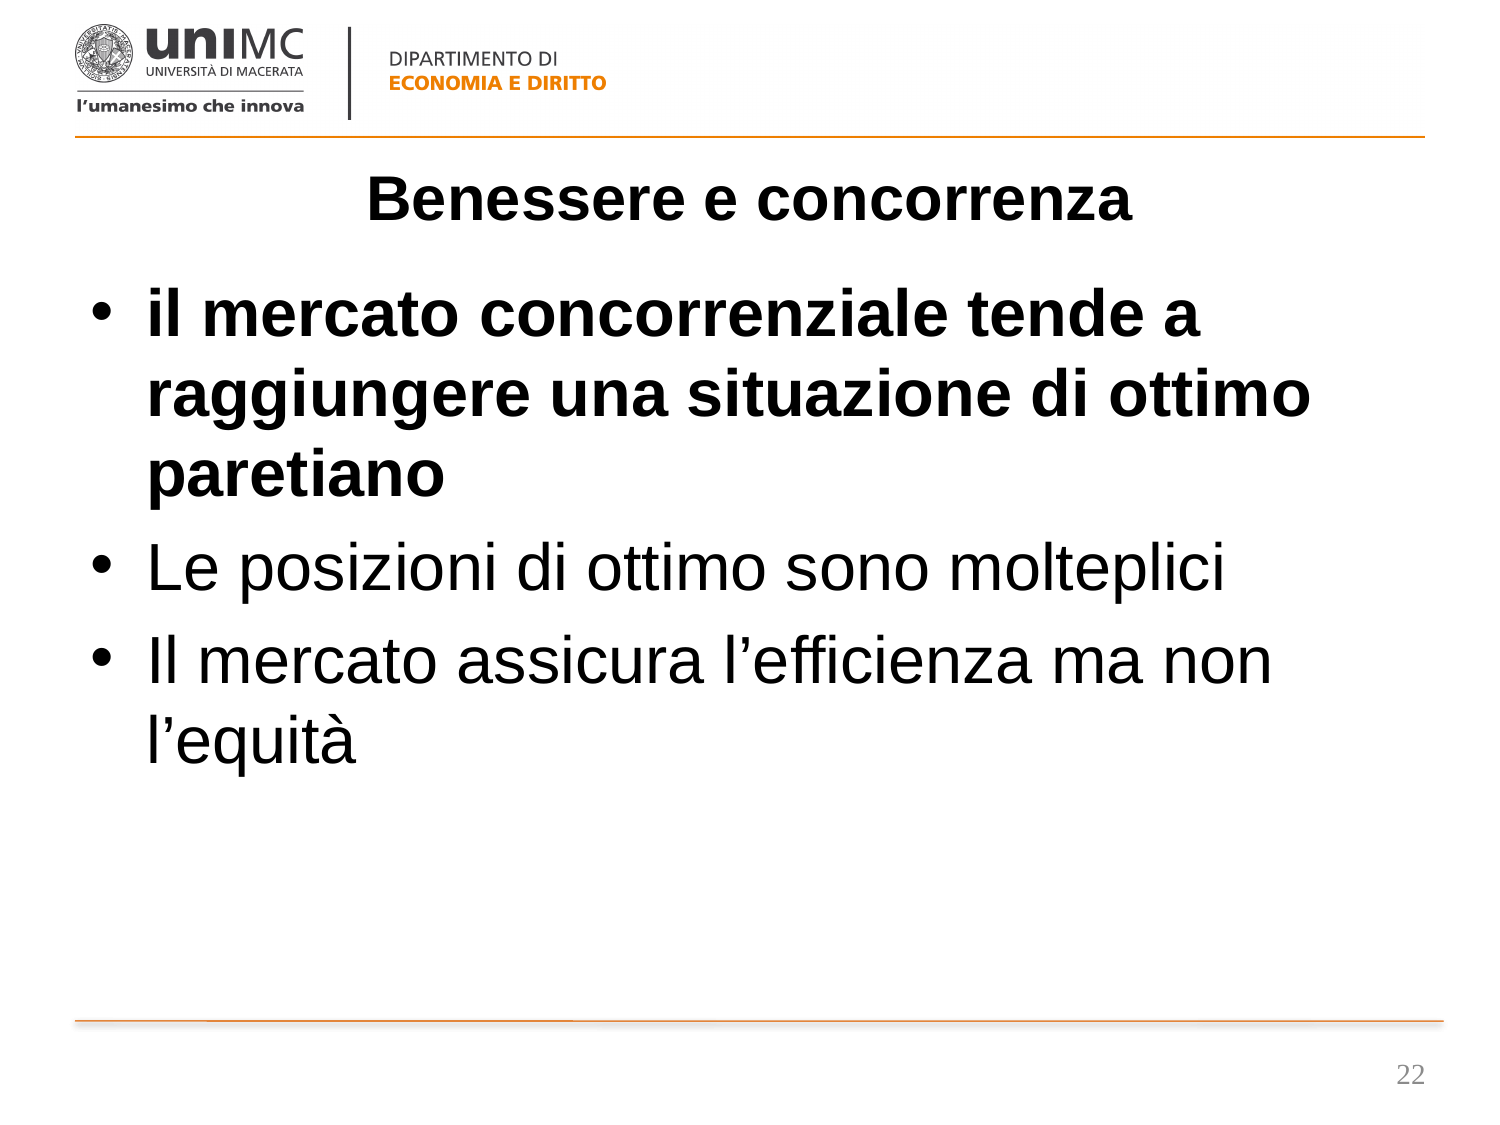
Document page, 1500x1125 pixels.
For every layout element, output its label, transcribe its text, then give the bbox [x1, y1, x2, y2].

slide_number 22 [1091, 1042, 1442, 1103]
list il mercato concorrenziale tende a raggiungere una situazione di ottimo paretiano Le posizioni di ottimo sono molteplici Il mercato assicura l’efficienza ma non l’equità [75, 262, 1425, 1005]
picture [75, 24, 1425, 138]
title Benessere e concorrenza [75, 149, 1425, 241]
